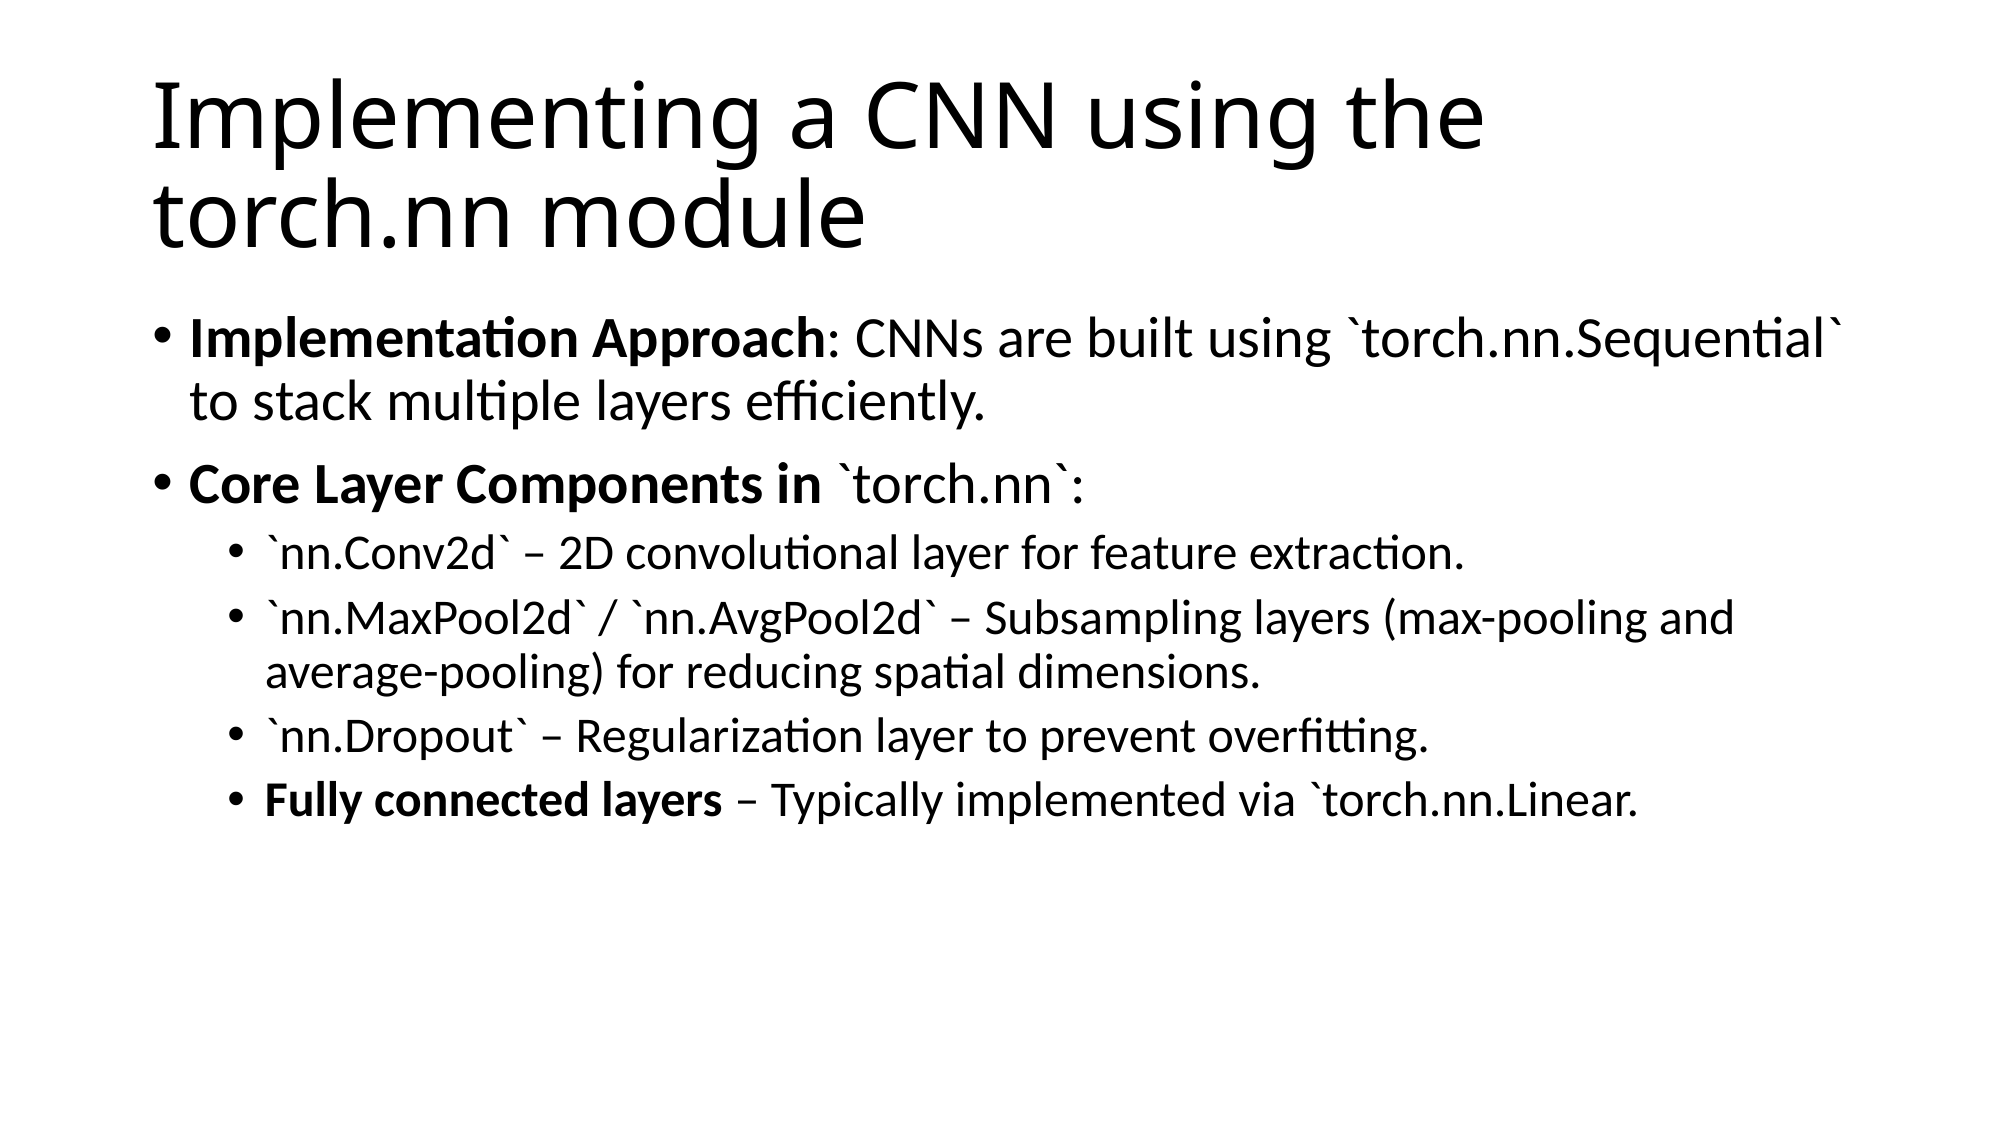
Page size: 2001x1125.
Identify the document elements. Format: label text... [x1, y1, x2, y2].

title Implementing a CNN using the torch.nn module [137, 59, 1863, 278]
list Implementation Approach: CNNs are built using `torch.nn.Sequential` to stack multiple layers efficiently. Core Layer Components in `torch.nn`: `nn.Conv2d` – 2D convolutional layer for feature extraction. `nn.MaxPool2d` / `nn.AvgPool2d` – Subsampling layers (max-pooling and average-pooling) for reducing spatial dimensions. `nn.Dropout` – Regularization layer to prevent overfitting. Fully connected layers – Typically implemented via `torch.nn.Linear. [137, 299, 1863, 1014]
